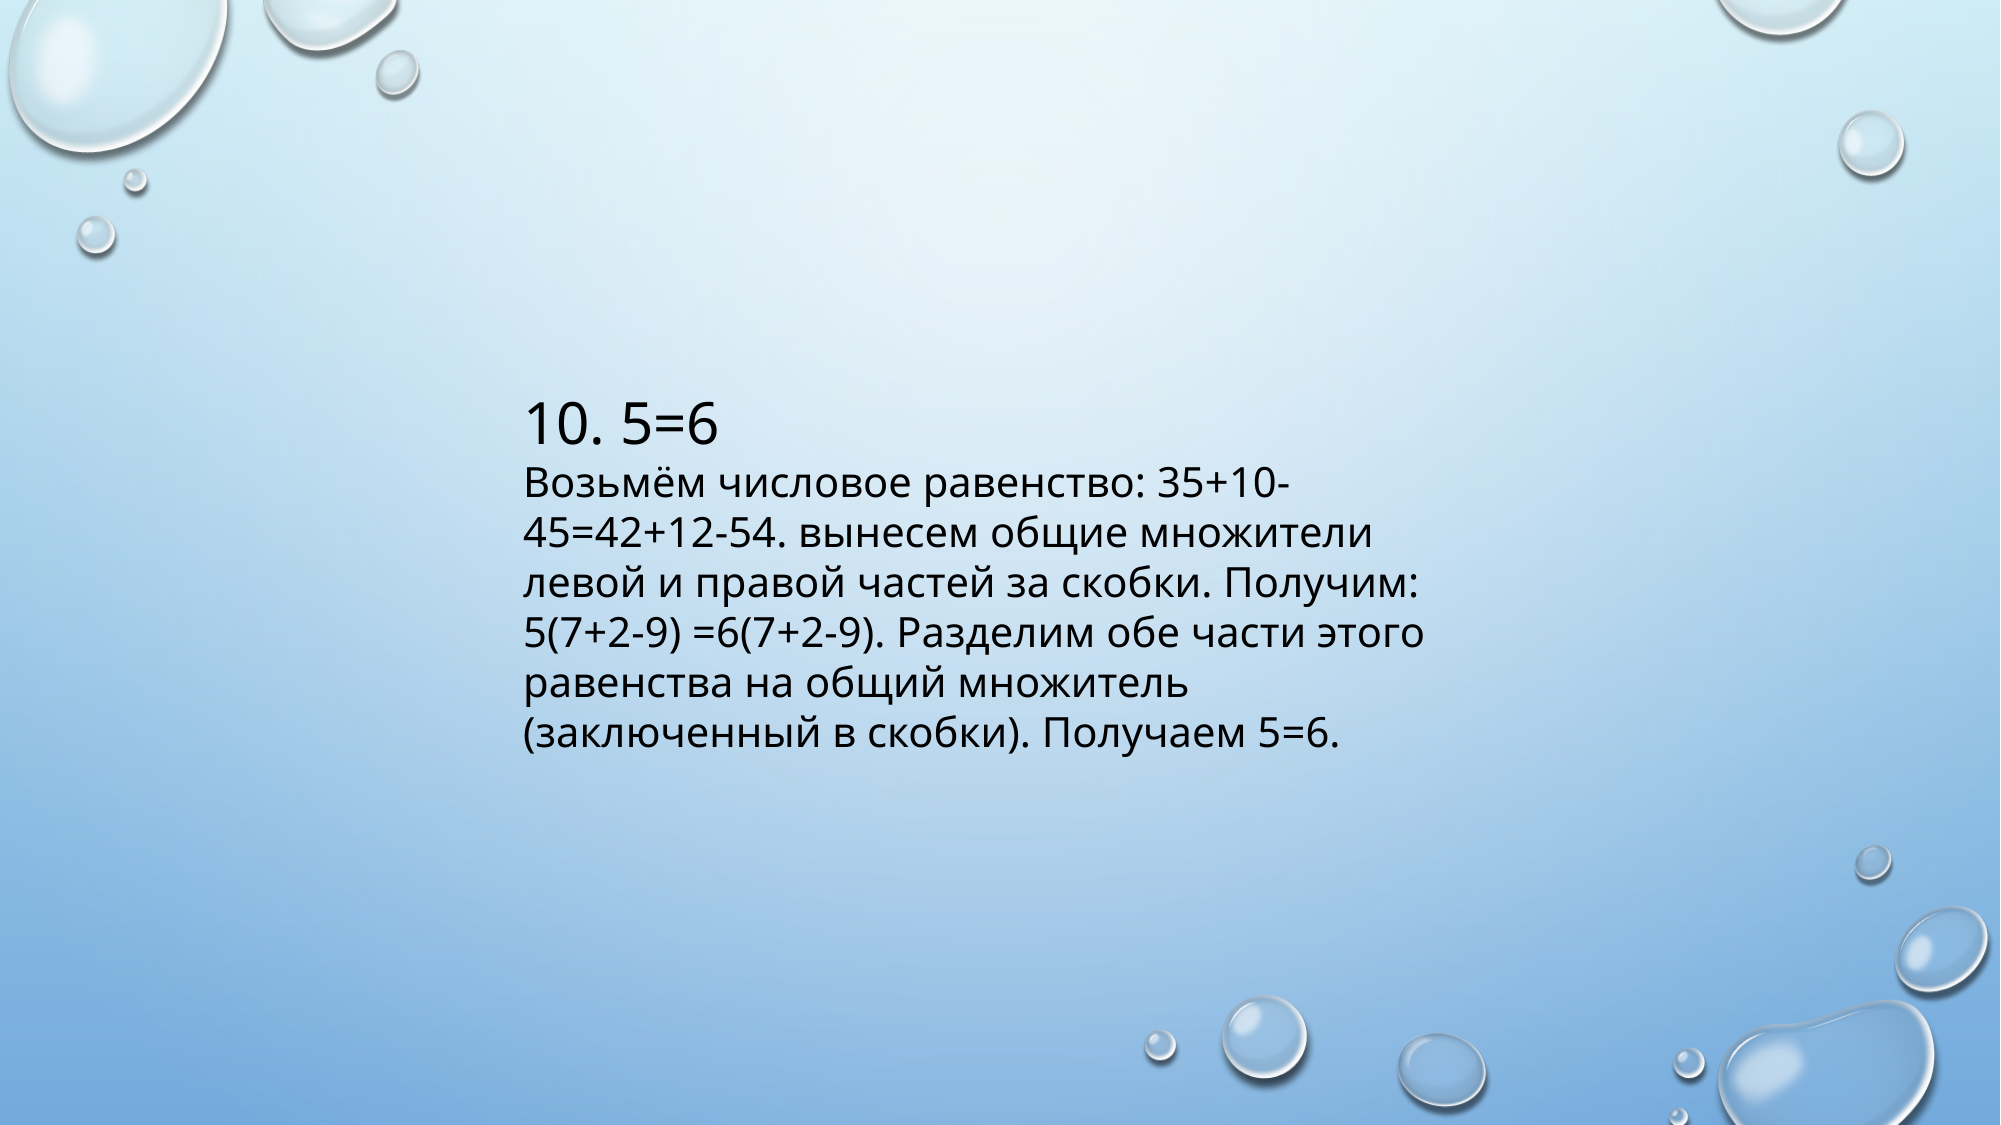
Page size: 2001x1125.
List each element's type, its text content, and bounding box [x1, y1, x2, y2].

picture [0, 0, 2000, 1125]
text_box 10. 5=6 Возьмём числовое равенство: 35+10-45=42+12-54. вынесем общие множители левой и правой частей за скобки. Получим: 5(7+2-9) =6(7+2-9). Разделим обе части этого равенства на общий множитель (заключенный в скобки). Получаем 5=6. [508, 378, 1509, 764]
